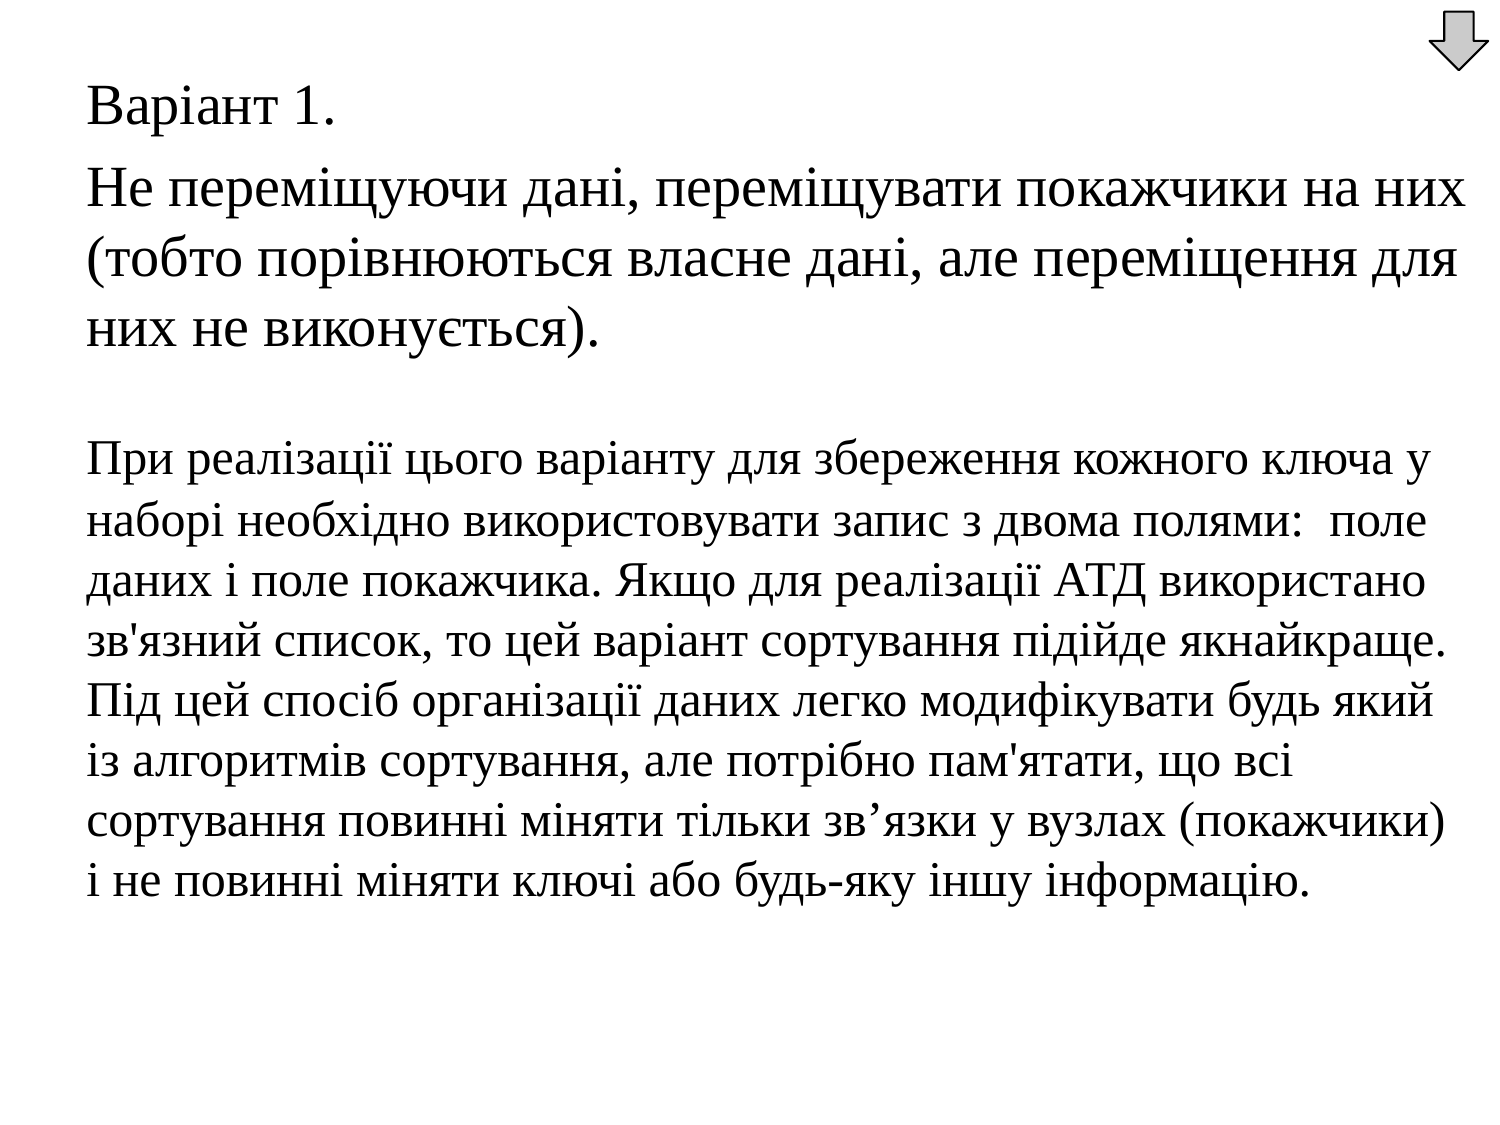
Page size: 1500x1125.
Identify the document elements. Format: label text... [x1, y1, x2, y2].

list Варіант 1. Не переміщуючи дані, переміщувати покажчики на них (тобто порівнюються власне дані, але переміщення для них не виконується). При реалізації цього варіанту для збереження кожного ключа у наборі необхідно використовувати запис з двома полями: поле даних і поле покажчика. Якщо для реалізації АТД використано зв'язний список, то цей варіант сортування підійде якнайкраще. Під цей спосіб організації даних легко модифікувати будь який із алгоритмів сортування, але потрібно пам'ятати, що всі сортування повинні міняти тільки зв’язки у вузлах (покажчики) і не повинні міняти ключі або будь-яку іншу інформацію. [0, 58, 1500, 1125]
text_box [1429, 11, 1489, 71]
